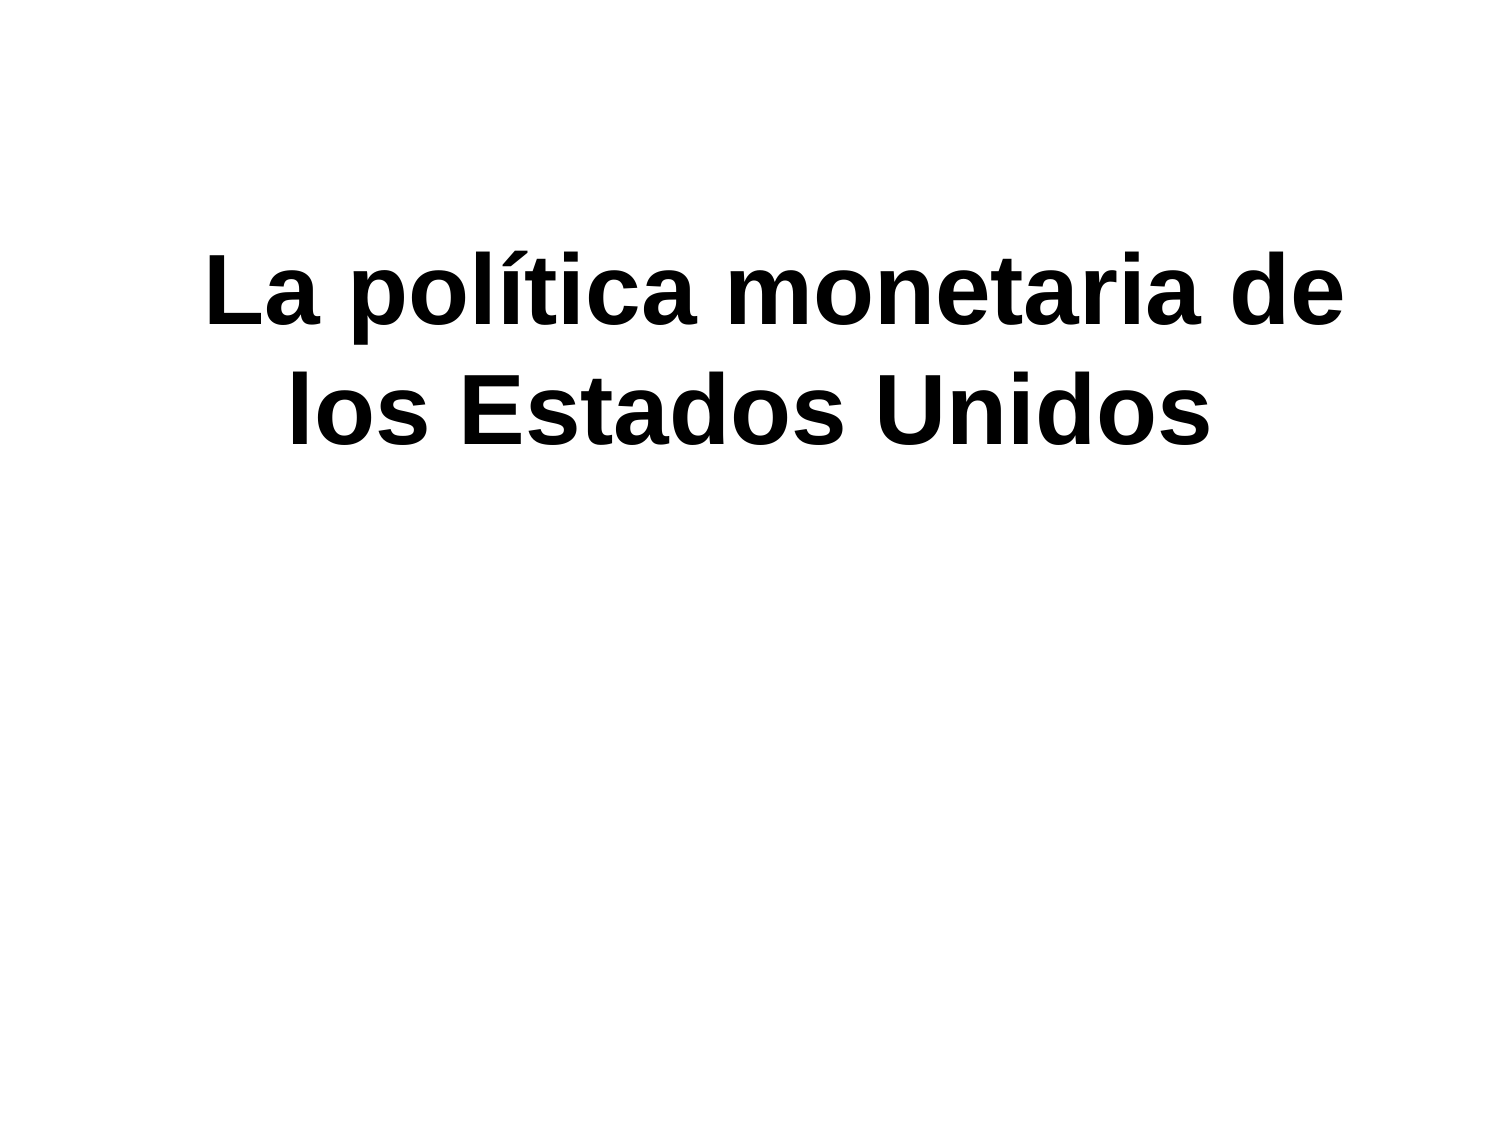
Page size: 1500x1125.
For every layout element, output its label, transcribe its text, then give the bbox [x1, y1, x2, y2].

title La política monetaria de los Estados Unidos [112, 346, 1388, 600]
